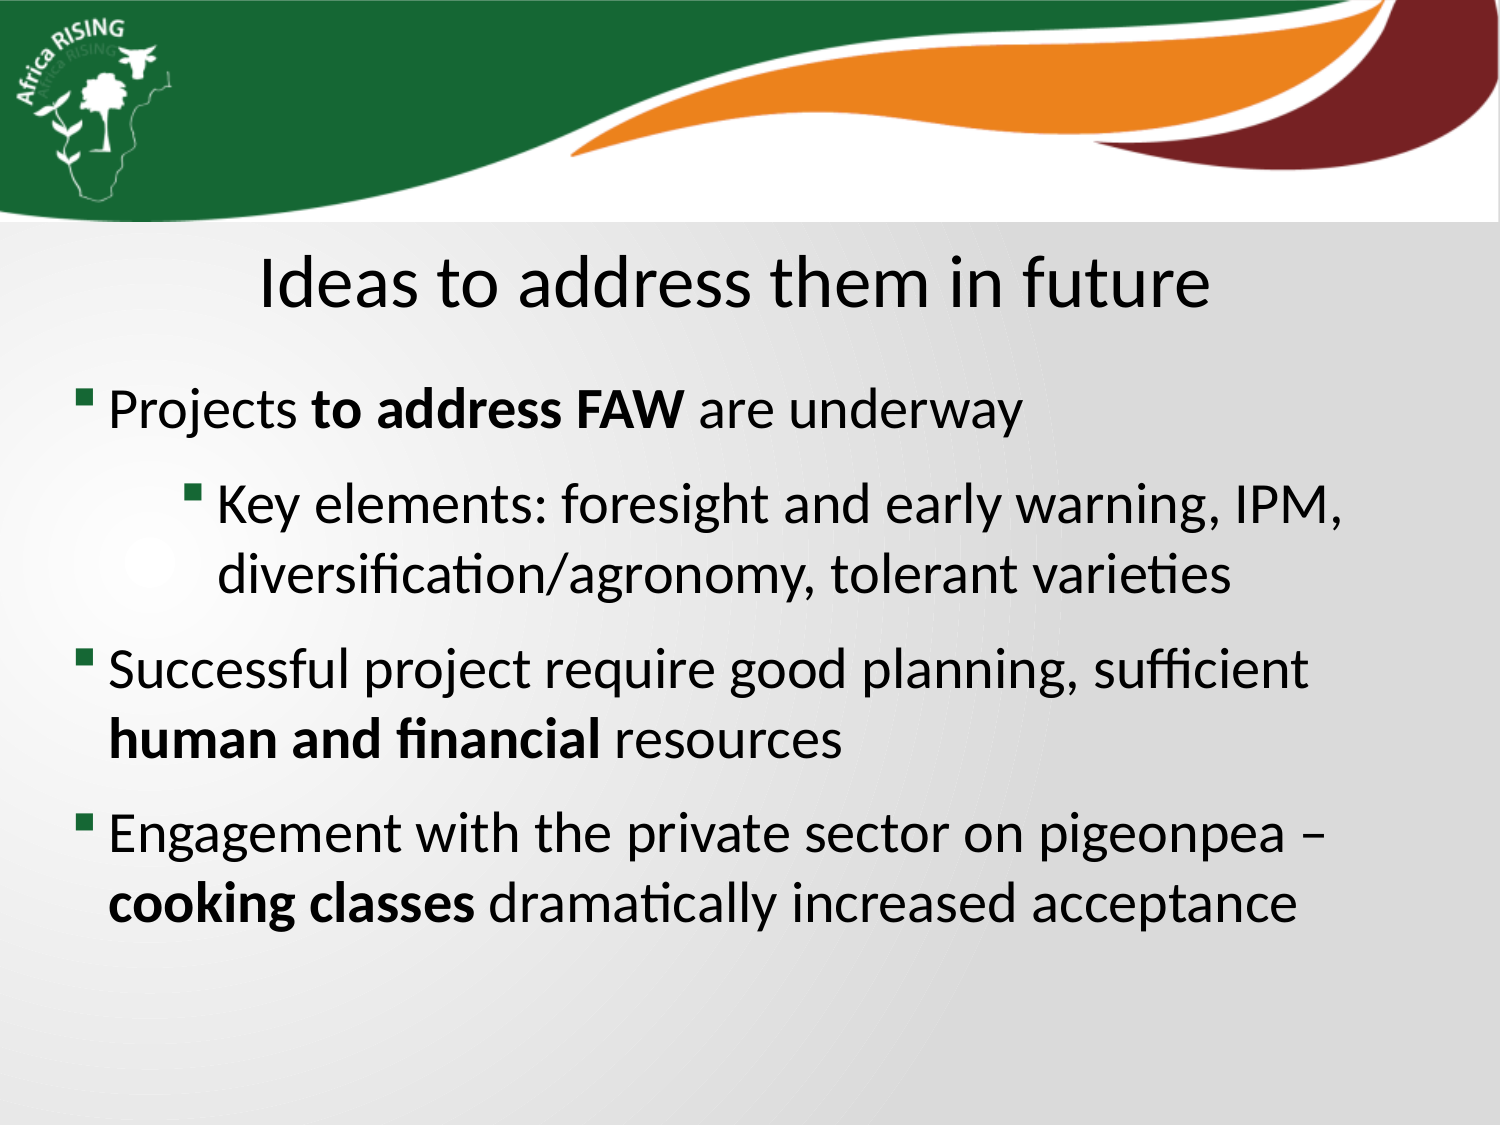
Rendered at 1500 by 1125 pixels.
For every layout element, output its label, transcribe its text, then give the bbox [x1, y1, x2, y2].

list Ideas to address them in future [225, 224, 1350, 362]
text_box Projects to address FAW are underway Key elements: foresight and early warning, IPM, diversification/agronomy, tolerant varieties Successful project require good planning, sufficient human and financial resources Engagement with the private sector on pigeonpea – cooking classes dramatically increased acceptance [37, 362, 1438, 1105]
picture [0, 0, 1499, 222]
